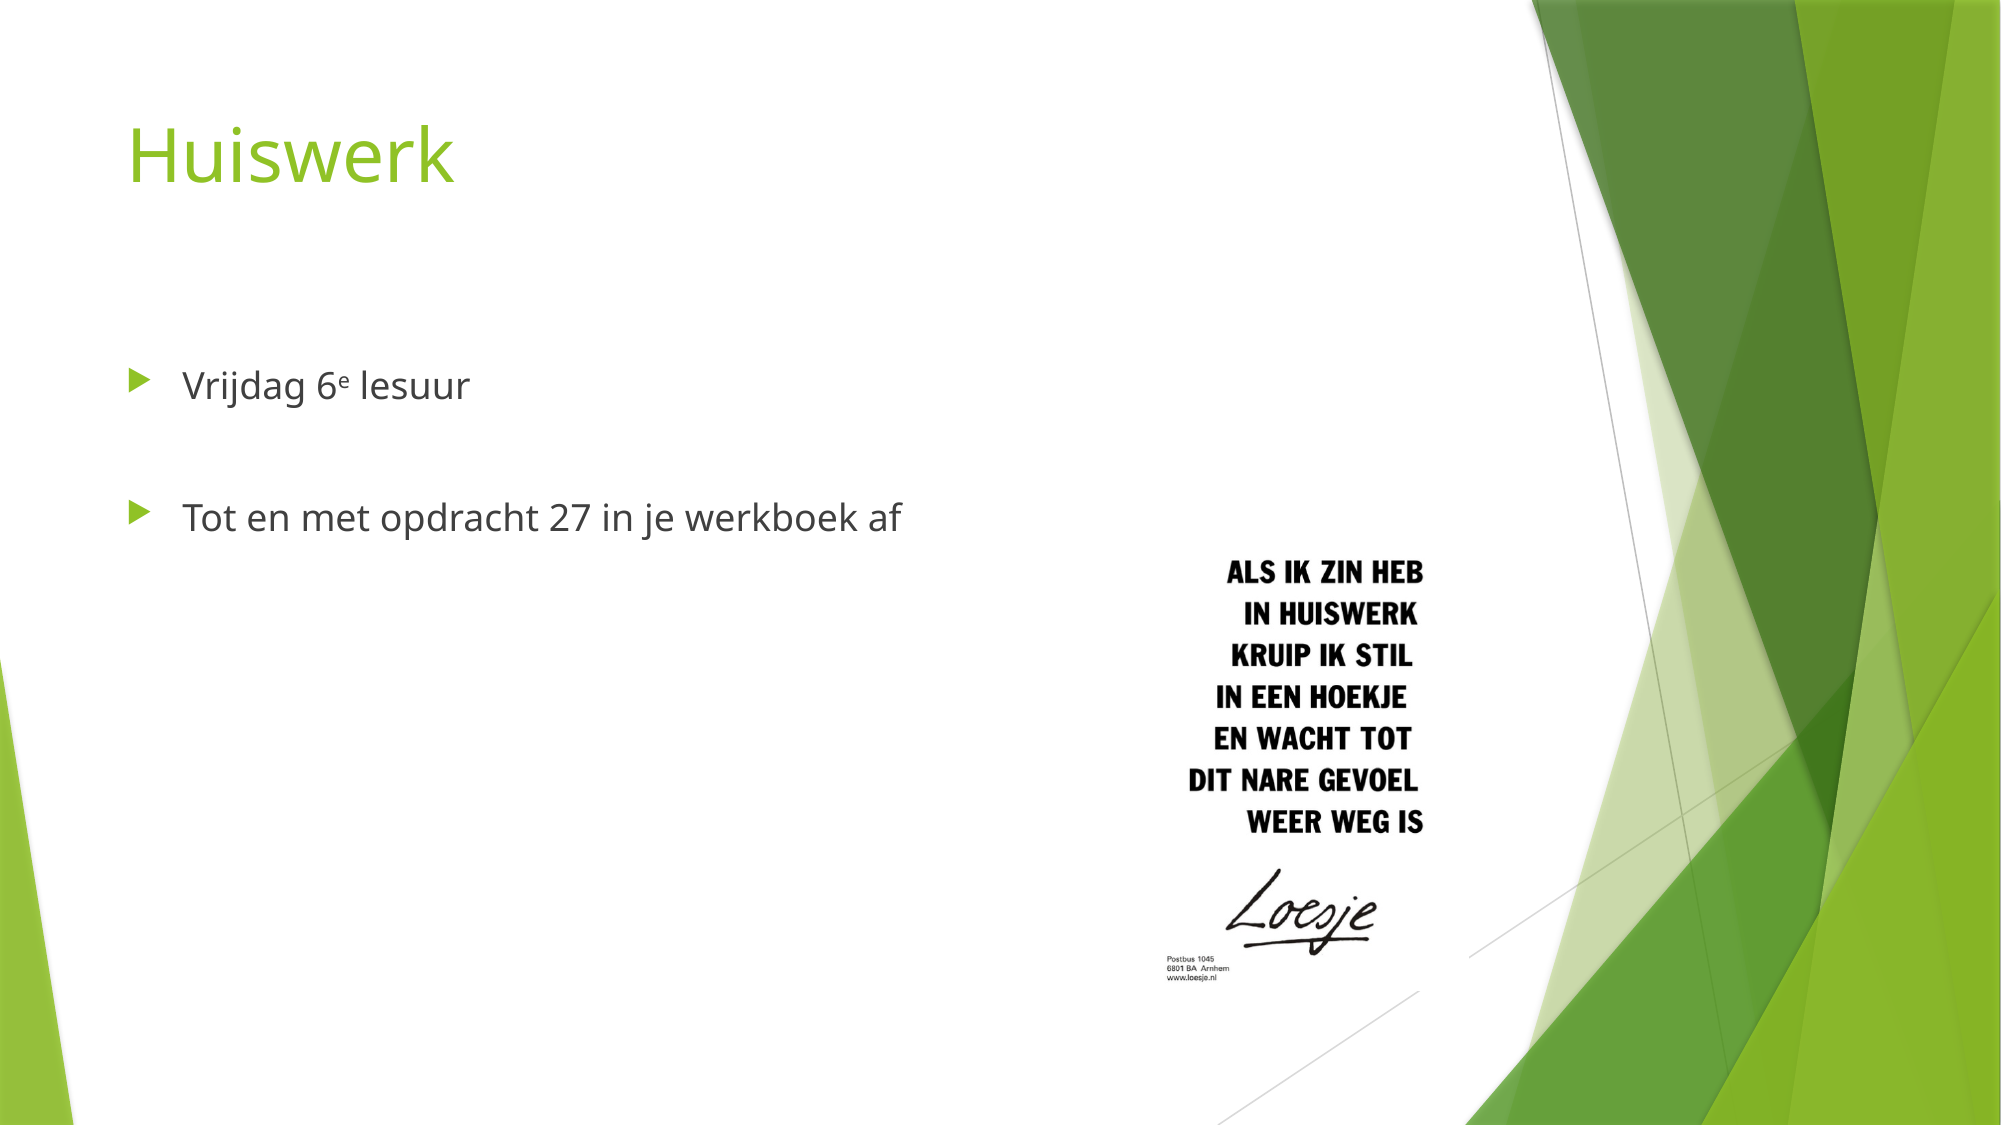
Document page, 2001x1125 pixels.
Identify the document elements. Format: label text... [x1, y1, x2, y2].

title Huiswerk [111, 99, 1522, 317]
picture [1142, 530, 1469, 992]
list Vrijdag 6e lesuur Tot en met opdracht 27 in je werkboek af [111, 354, 1522, 992]
